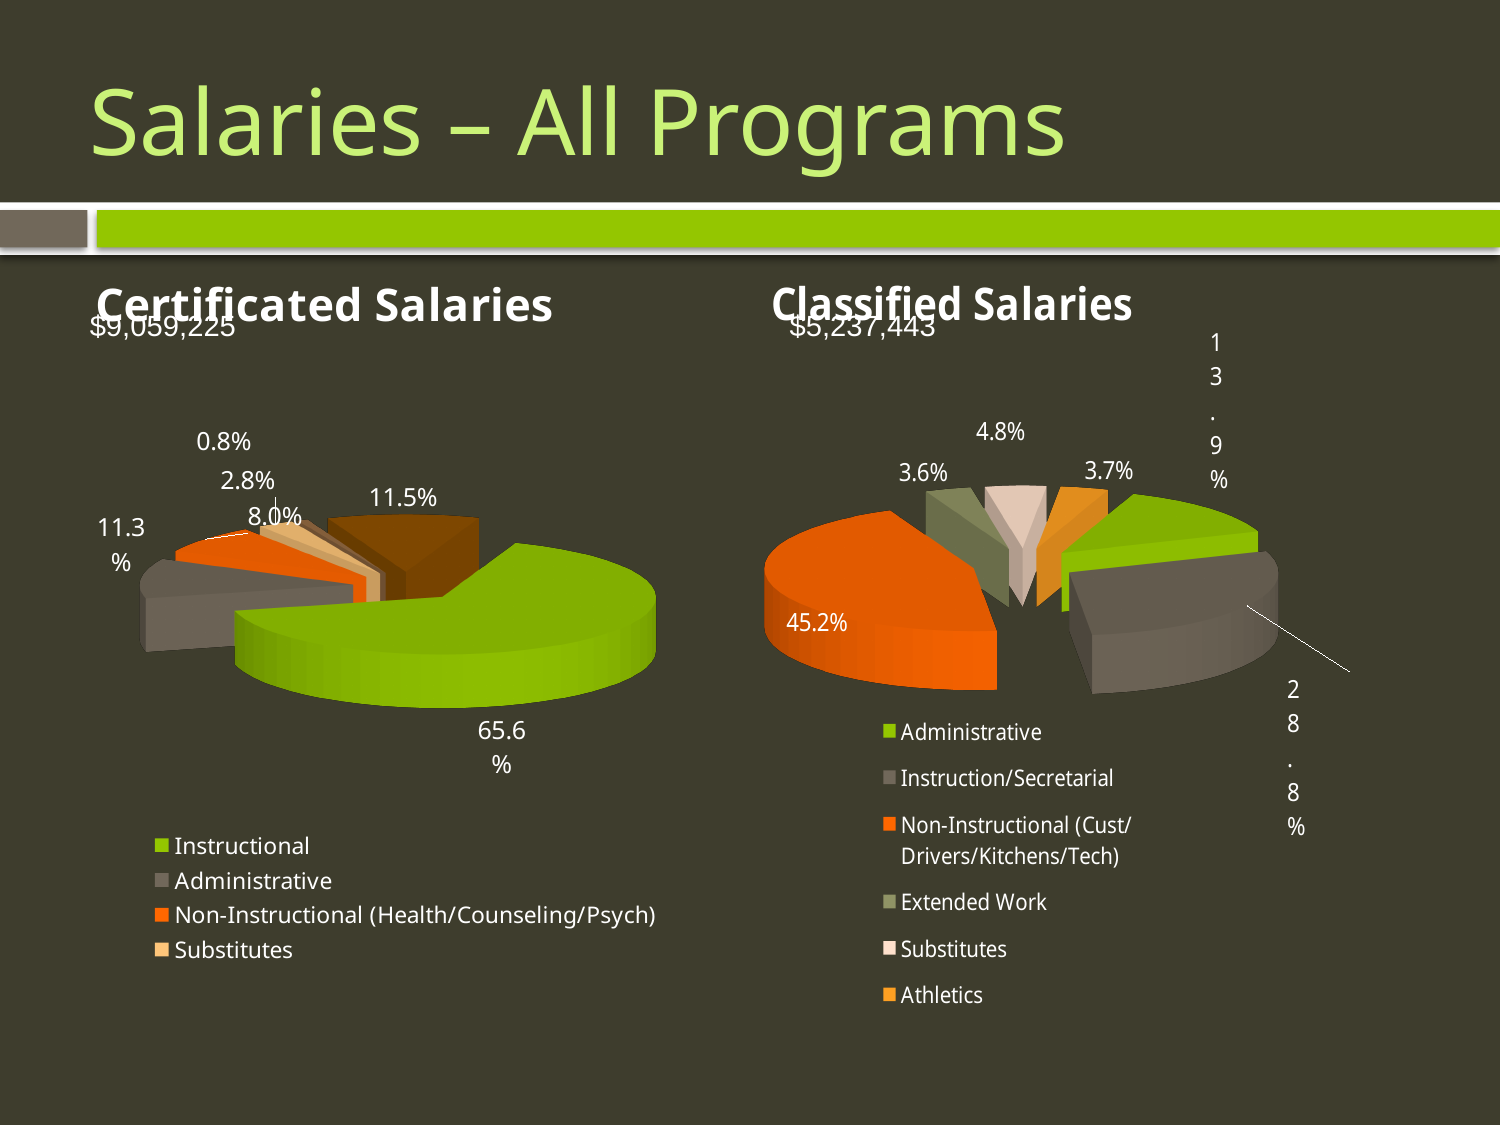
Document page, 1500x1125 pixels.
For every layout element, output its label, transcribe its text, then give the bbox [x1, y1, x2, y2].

title Salaries – All Programs [75, 37, 1425, 200]
chart [762, 212, 1351, 1063]
chart [74, 162, 738, 984]
